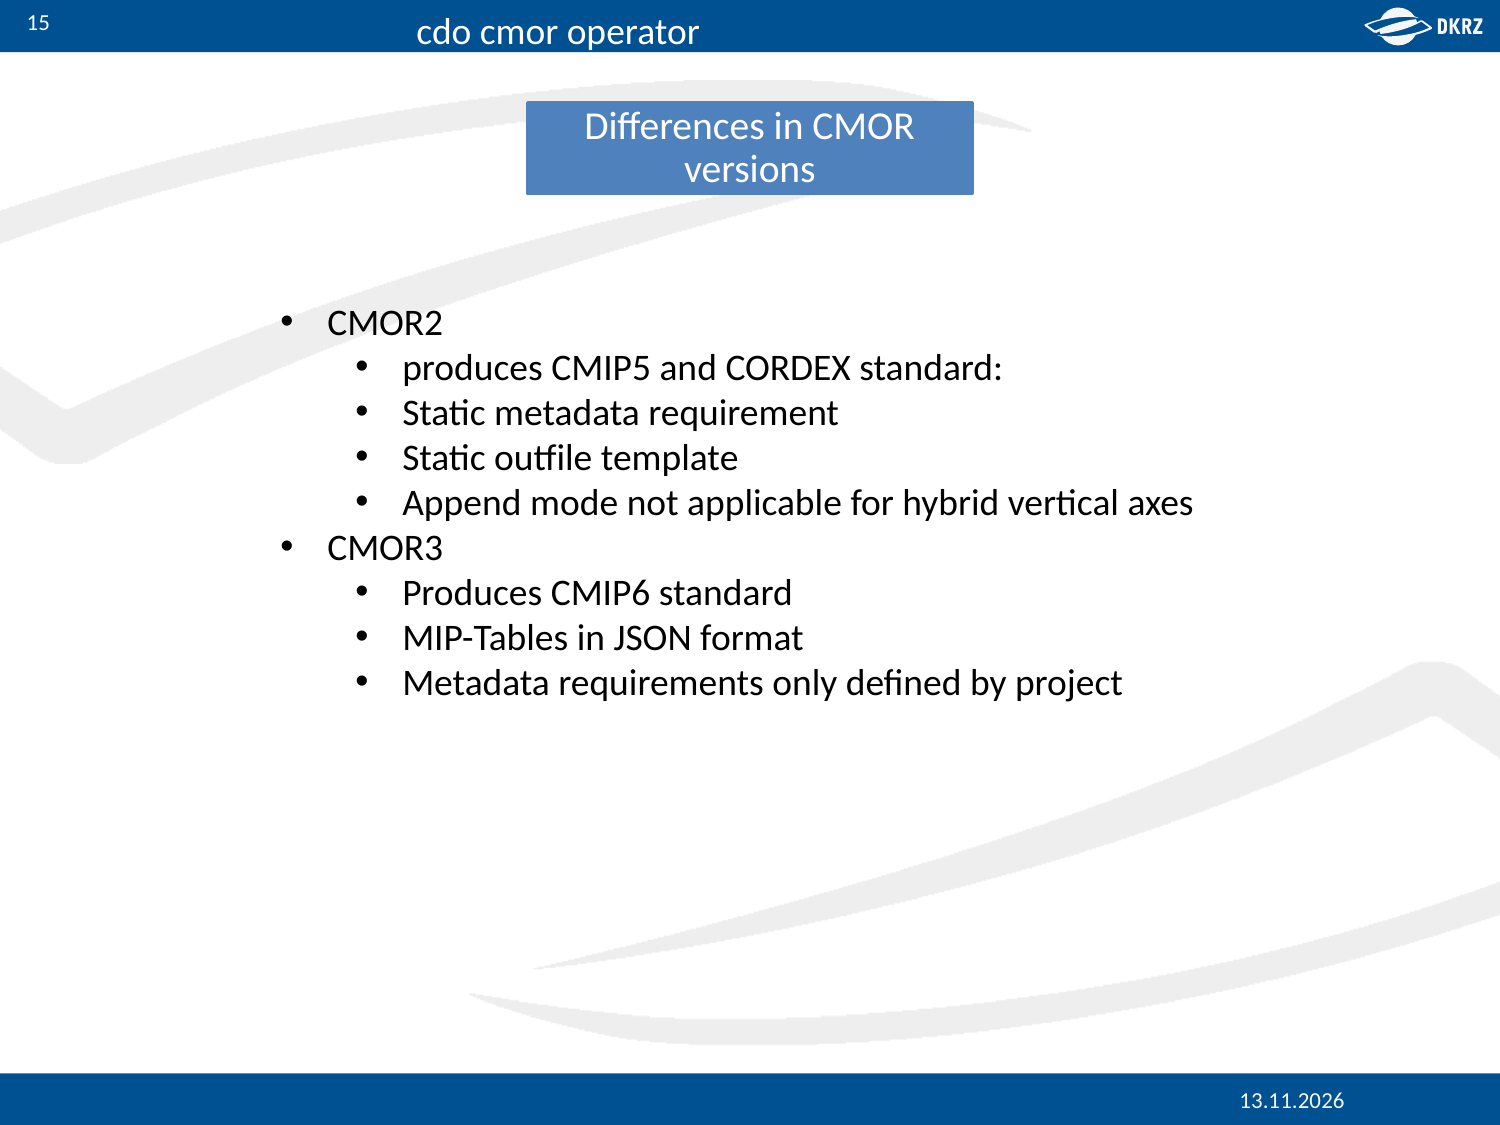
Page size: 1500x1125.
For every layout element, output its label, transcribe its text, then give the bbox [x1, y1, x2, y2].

picture [0, 80, 1032, 464]
slide_number 15 [1, 0, 65, 53]
picture [470, 662, 1500, 1044]
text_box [527, 103, 973, 194]
text_box CMOR2 produces CMIP5 and CORDEX standard: Static metadata requirement Static outfile template Append mode not applicable for hybrid vertical axes CMOR3 Produces CMIP6 standard MIP-Tables in JSON format Metadata requirements only defined by project [265, 290, 1258, 711]
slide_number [1187, 1072, 1360, 1125]
